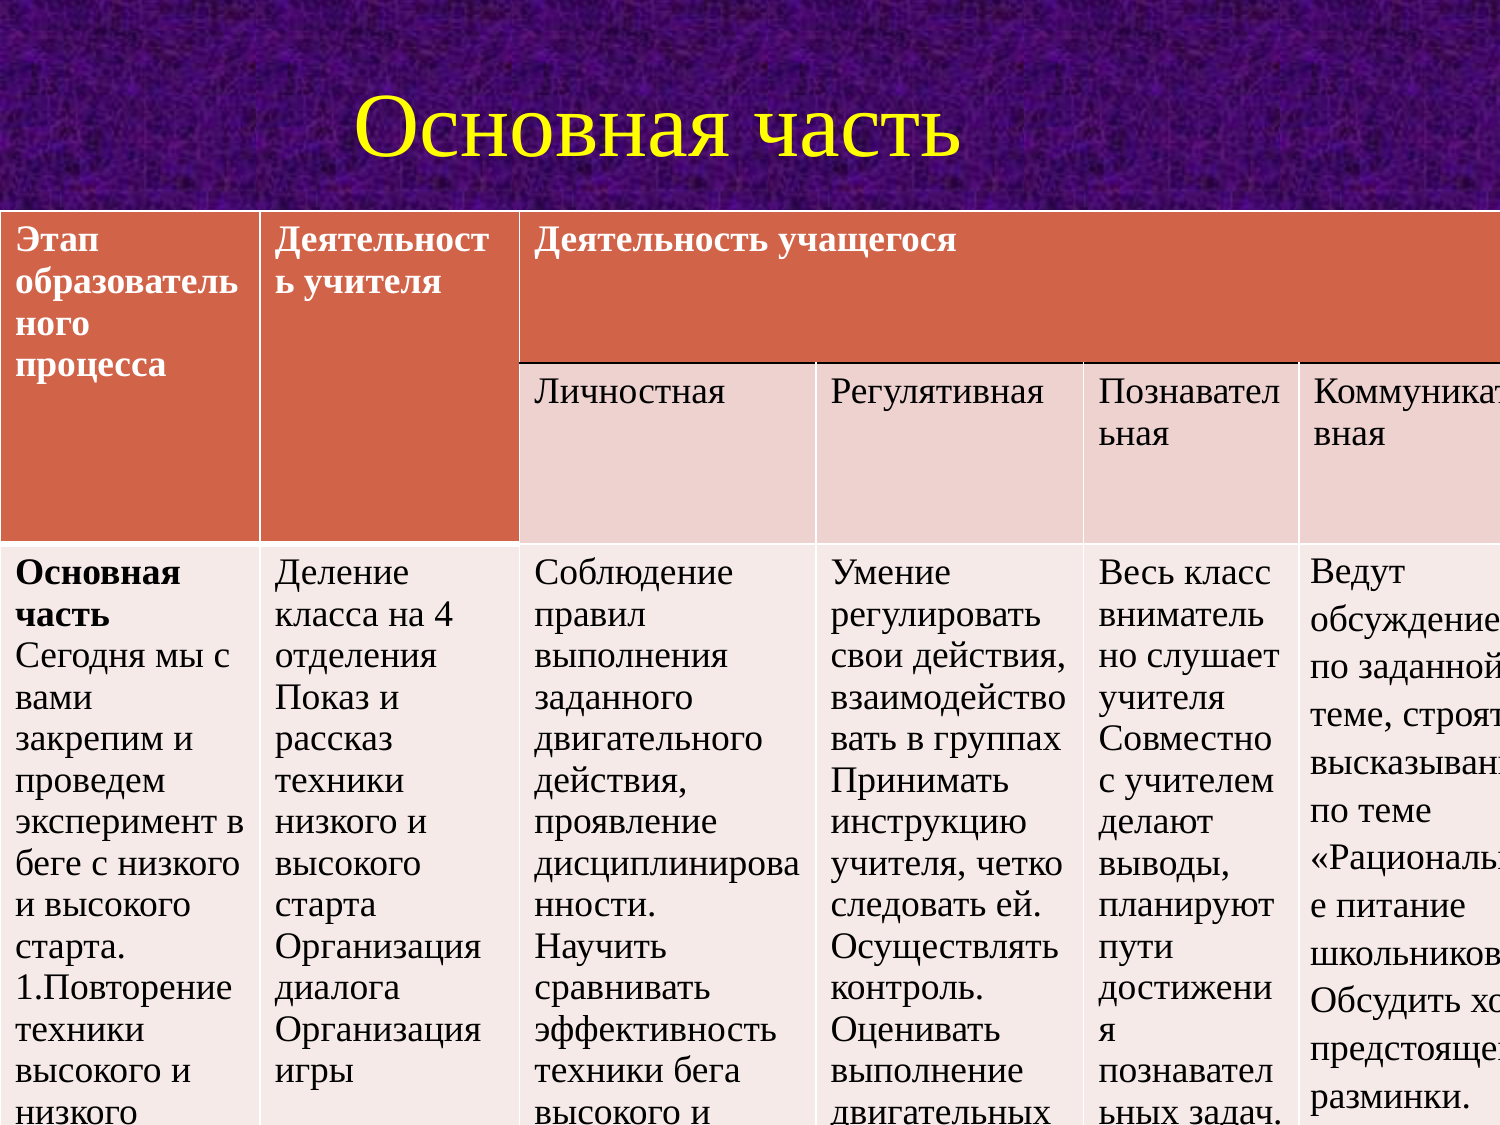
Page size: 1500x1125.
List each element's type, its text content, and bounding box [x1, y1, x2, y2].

table_cell Ведут обсуждение по заданной теме, строят высказывания по теме «Рациональное питание школьников» Обсудить ход предстоящей разминки. Деятельность направлена на продуктивное взаимодействие при проведении разминки как со сверстниками так и с учителем. [1300, 545, 1500, 1125]
table_header Этап образовательного процесса [1, 212, 259, 541]
table_cell Соблюдение правил выполнения заданного двигательного действия, проявление дисциплинированности. Научить сравнивать эффективность техники бега высокого и низкого старта. Оценивают правильность выполнения учебной задачи, собственные возможности её решения. Положительное отношение к занятиям двигательной деятельностью. Внимательно относиться к собственным переживаниям при допущении ошибок. Развитие координационных способностей в сложных двигательных действиях Активное включение в выполнение двигательного действия, взаимодействие со сверстниками, развитие внимания. Участие в игре. [520, 545, 815, 1125]
table_cell Весь класс внимательно слушает учителя Совместно с учителем делают выводы, планируют пути достижения познавательных задач. Произвольно строим речевое проговаривание за учителем при выполнении разминки. [1084, 545, 1298, 1125]
table_cell Личностная [520, 364, 815, 543]
picture [0, 0, 1500, 210]
table_cell Основная часть Сегодня мы с вами закрепим и проведем эксперимент в беге с низкого и высокого старта. 1.Повторение техники высокого и низкого старта. со стартовым ускорением. 2.Выполнение упражнений с высокого старта (фиксируют результат на листочке). 3.Выполнение упражнений с низкого старта (фиксируют результат на листочке). ВЫВОД 4.Эстафета с разной техникой бега. - с низкого старта (фиксируют результат на листочке) - с высокого старта (фиксируют результат на листочке). 5.Подвижная игра «Пустое место» [1, 547, 259, 1125]
table_cell Деление класса на 4 отделения Показ и рассказ техники низкого и высокого старта Организация диалога Организация игры [261, 547, 519, 1125]
table_cell Познавательная [1084, 364, 1298, 543]
table_header Деятельность учителя [261, 212, 519, 541]
table_cell Регулятивная [817, 364, 1083, 543]
table_cell Коммуникативная [1300, 364, 1500, 543]
table_cell Умение регулировать свои действия, взаимодействовать в группах Принимать инструкцию учителя, четко следовать ей. Осуществлять контроль. Оценивать выполнение двигательных действий согласно поставленным задачам. Сохранять учебную цель и задачу, осуществлять контроль. Самоконтроль правильности выполнения упражнения. Умение собраться, настроиться на деятельность. Осуществлять самоконтроль, выявлять отклонения от эталона. [817, 545, 1083, 1125]
table_header Деятельность учащегося [520, 212, 1500, 362]
title Основная часть [75, 52, 1243, 188]
